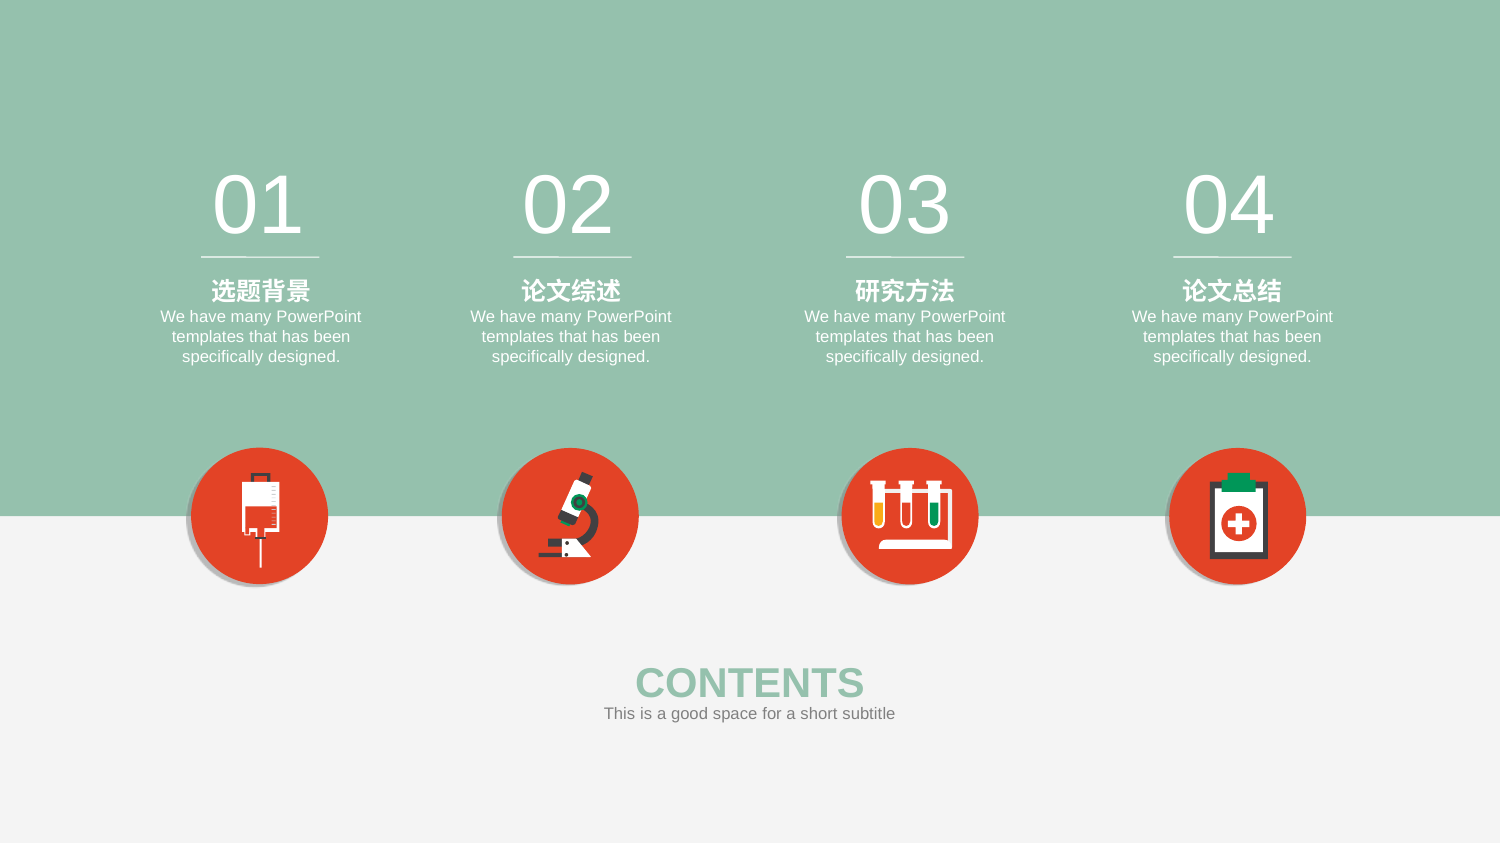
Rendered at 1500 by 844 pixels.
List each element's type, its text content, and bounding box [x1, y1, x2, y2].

text_box [1169, 447, 1307, 585]
text_box [191, 447, 329, 585]
text_box This is a good space for a short subtitle [588, 695, 911, 731]
text_box 03 研究方法 We have many PowerPoint templates that has been specifically designed. [798, 150, 1012, 366]
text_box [242, 473, 280, 568]
text_box 02 论文综述 We have many PowerPoint templates that has been specifically designed. [464, 150, 678, 366]
text_box [0, 0, 1500, 517]
text_box 04 论文总结 We have many PowerPoint templates that has been specifically designed. [1126, 150, 1340, 366]
text_box [841, 447, 979, 585]
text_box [1209, 472, 1268, 560]
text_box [870, 480, 953, 549]
text_box 01 选题背景 We have many PowerPoint templates that has been specifically designed. [154, 150, 368, 366]
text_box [538, 471, 599, 558]
text_box CONTENTS [620, 648, 880, 695]
text_box [501, 447, 639, 585]
